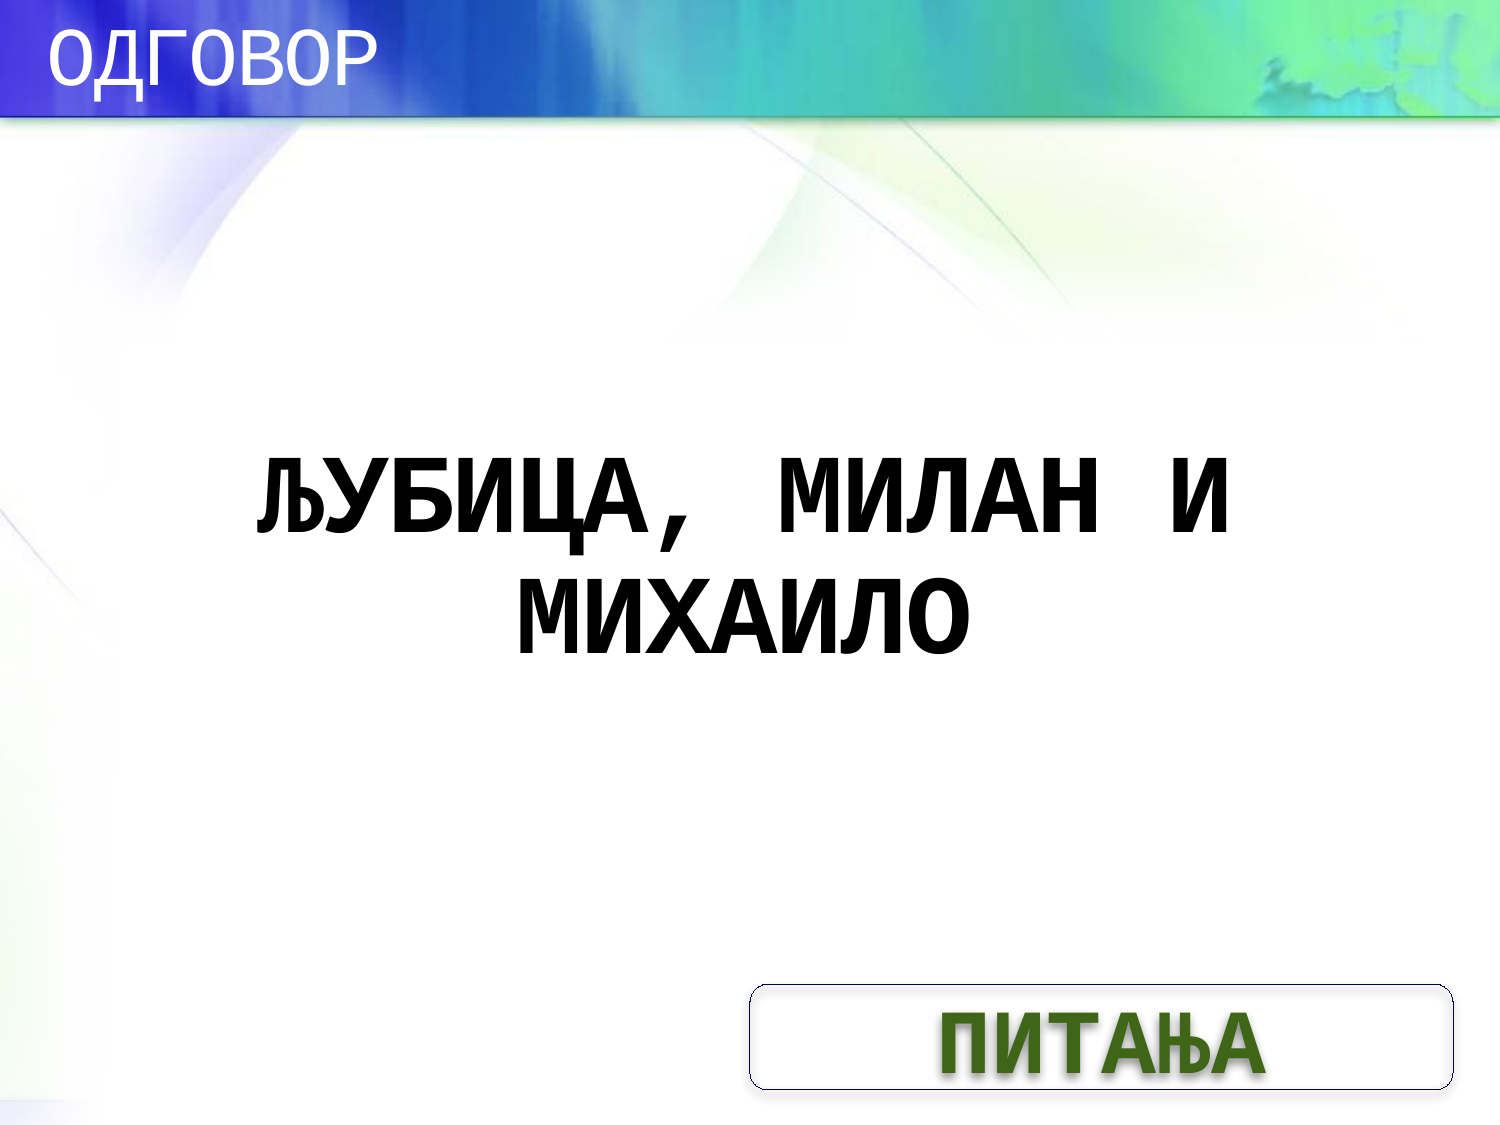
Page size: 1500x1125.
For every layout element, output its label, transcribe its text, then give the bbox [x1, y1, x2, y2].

picture [0, 0, 1500, 1125]
text_box ПИТАЊА [749, 984, 1454, 1090]
title ЉУБИЦА, МИЛАН И МИХАИЛО [82, 164, 1407, 950]
text_box ОДГОВОР [46, 0, 774, 118]
